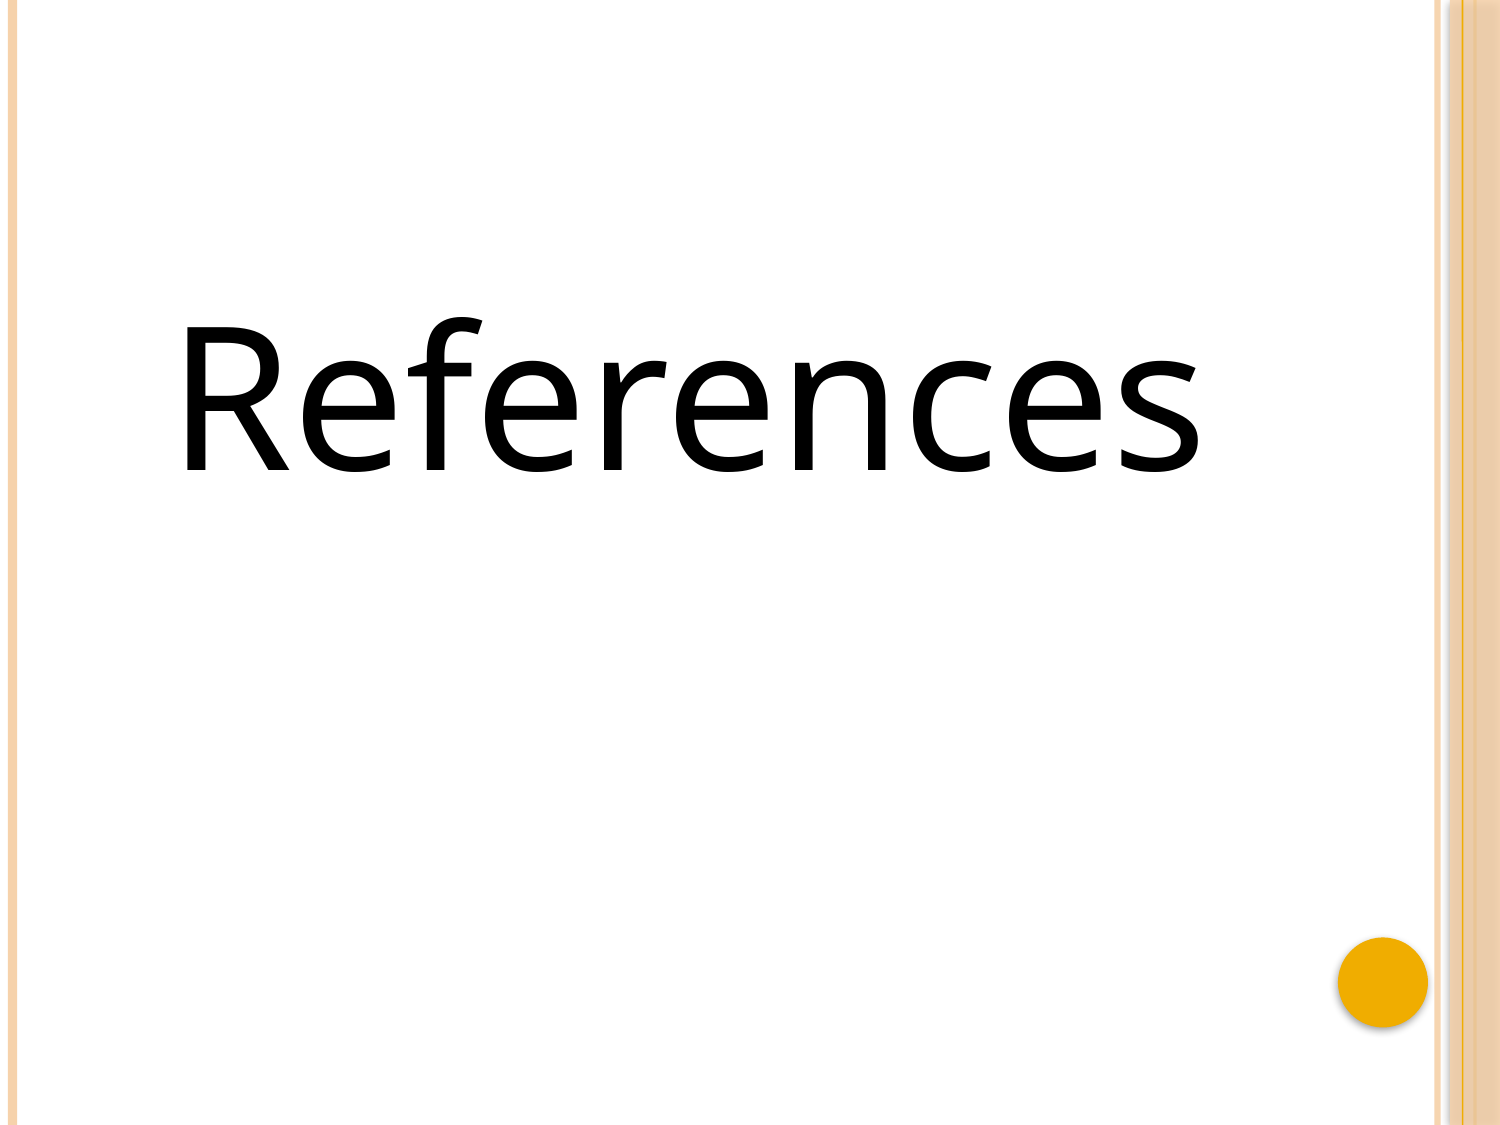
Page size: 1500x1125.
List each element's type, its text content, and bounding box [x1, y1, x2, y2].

list References [75, 262, 1300, 1062]
